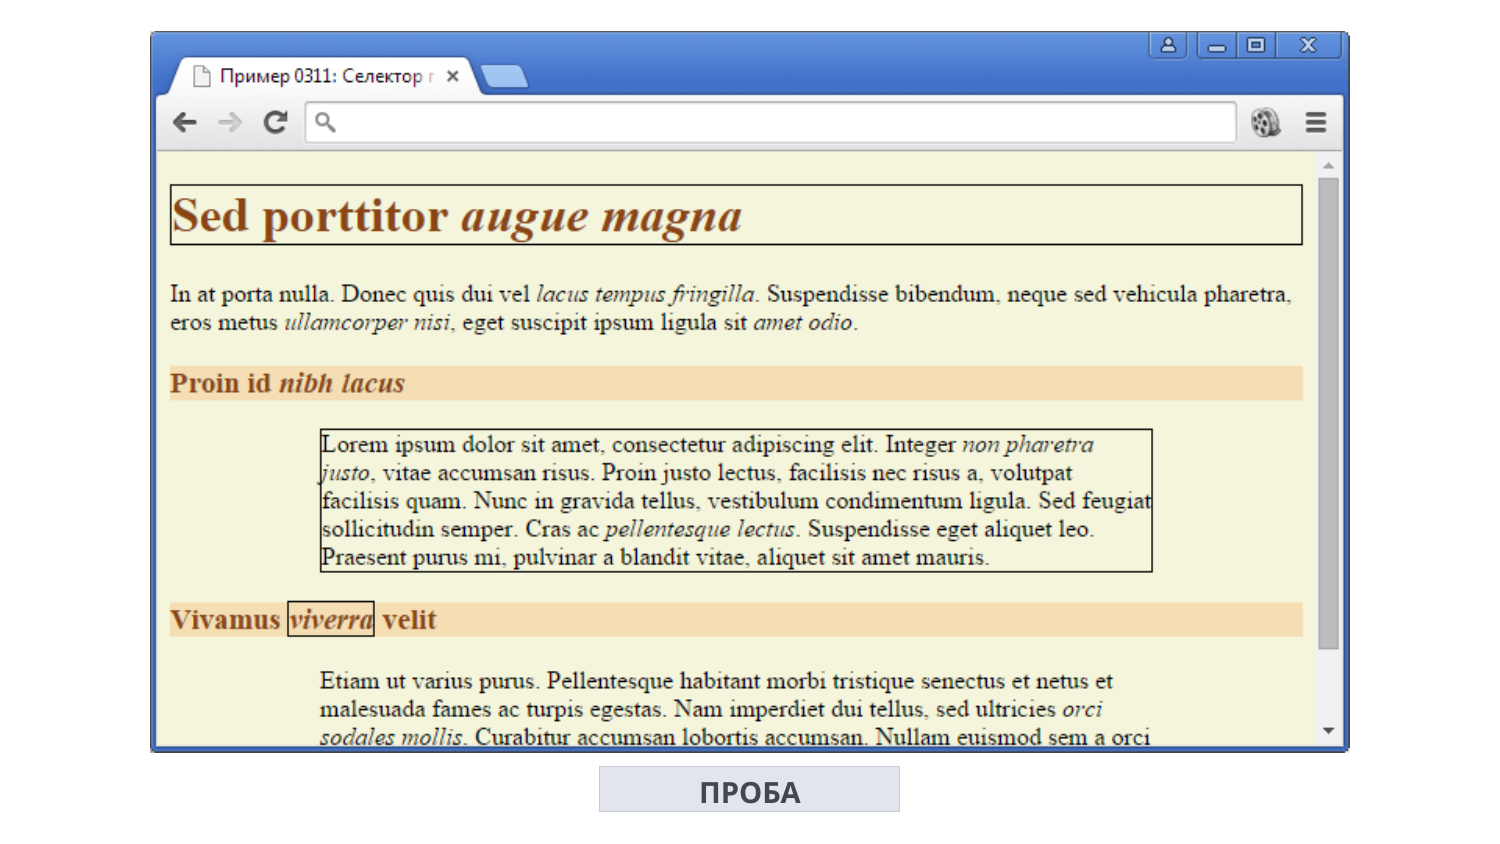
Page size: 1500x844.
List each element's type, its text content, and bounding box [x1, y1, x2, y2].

text_box ПРОБА [599, 766, 900, 812]
picture [149, 31, 1351, 753]
